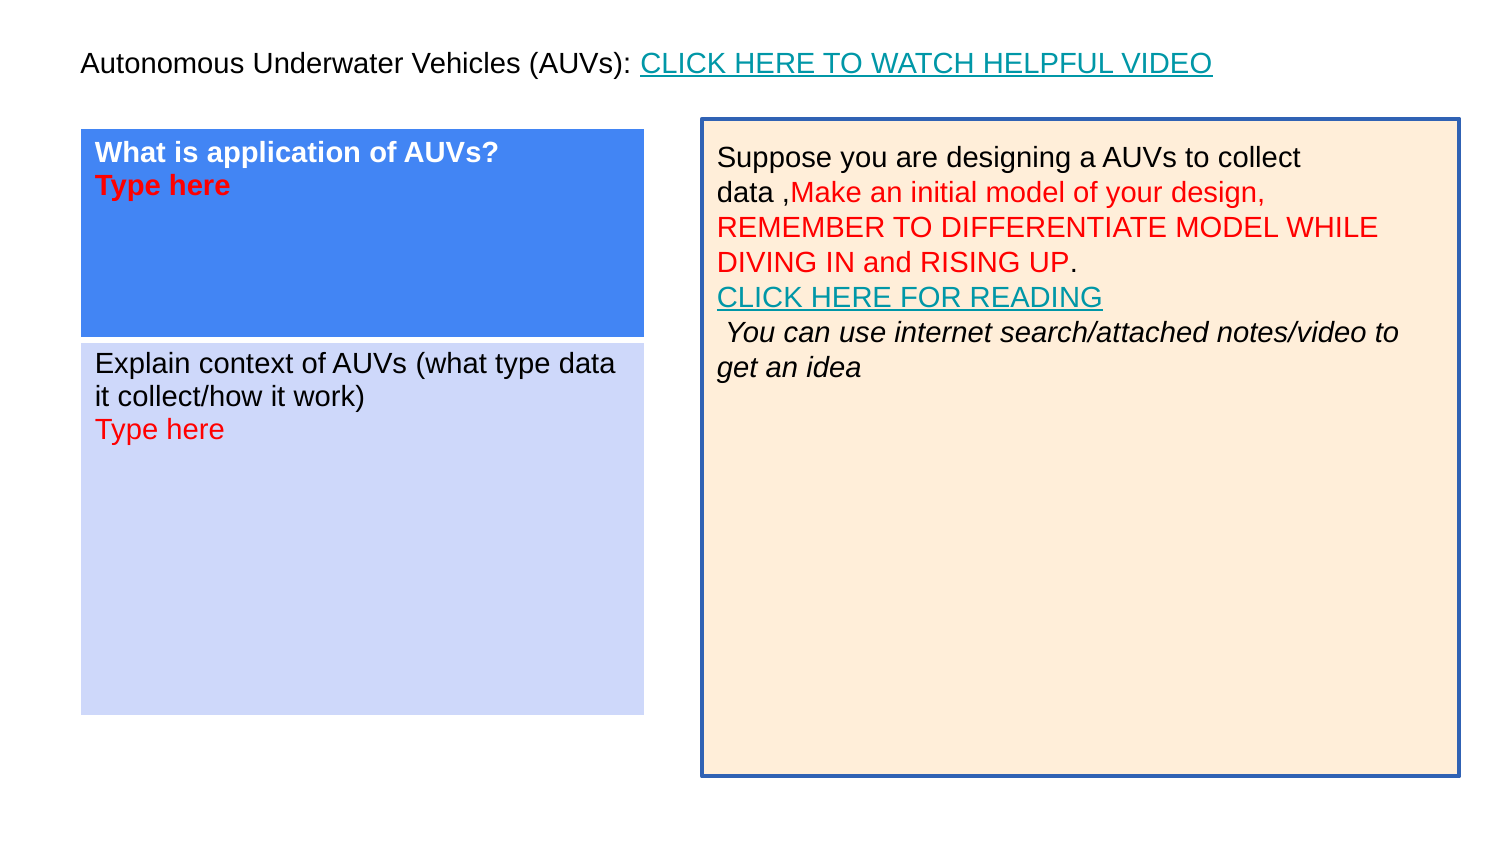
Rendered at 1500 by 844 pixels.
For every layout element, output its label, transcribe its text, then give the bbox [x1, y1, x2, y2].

table_header What is application of AUVs? Type here [81, 129, 644, 337]
text_box Autonomous Underwater Vehicles (AUVs): CLICK HERE TO WATCH HELPFUL VIDEO [65, 36, 1339, 87]
text_box Suppose you are designing a AUVs to collect data ,Make an initial model of your design, REMEMBER TO DIFFERENTIATE MODEL WHILE DIVING IN and RISING UP. CLICK HERE FOR READING You can use internet search/attached notes/video to get an idea [702, 131, 1449, 426]
text_box [700, 117, 1461, 778]
table_cell Explain context of AUVs (what type data it collect/how it work) Type here [81, 343, 644, 715]
